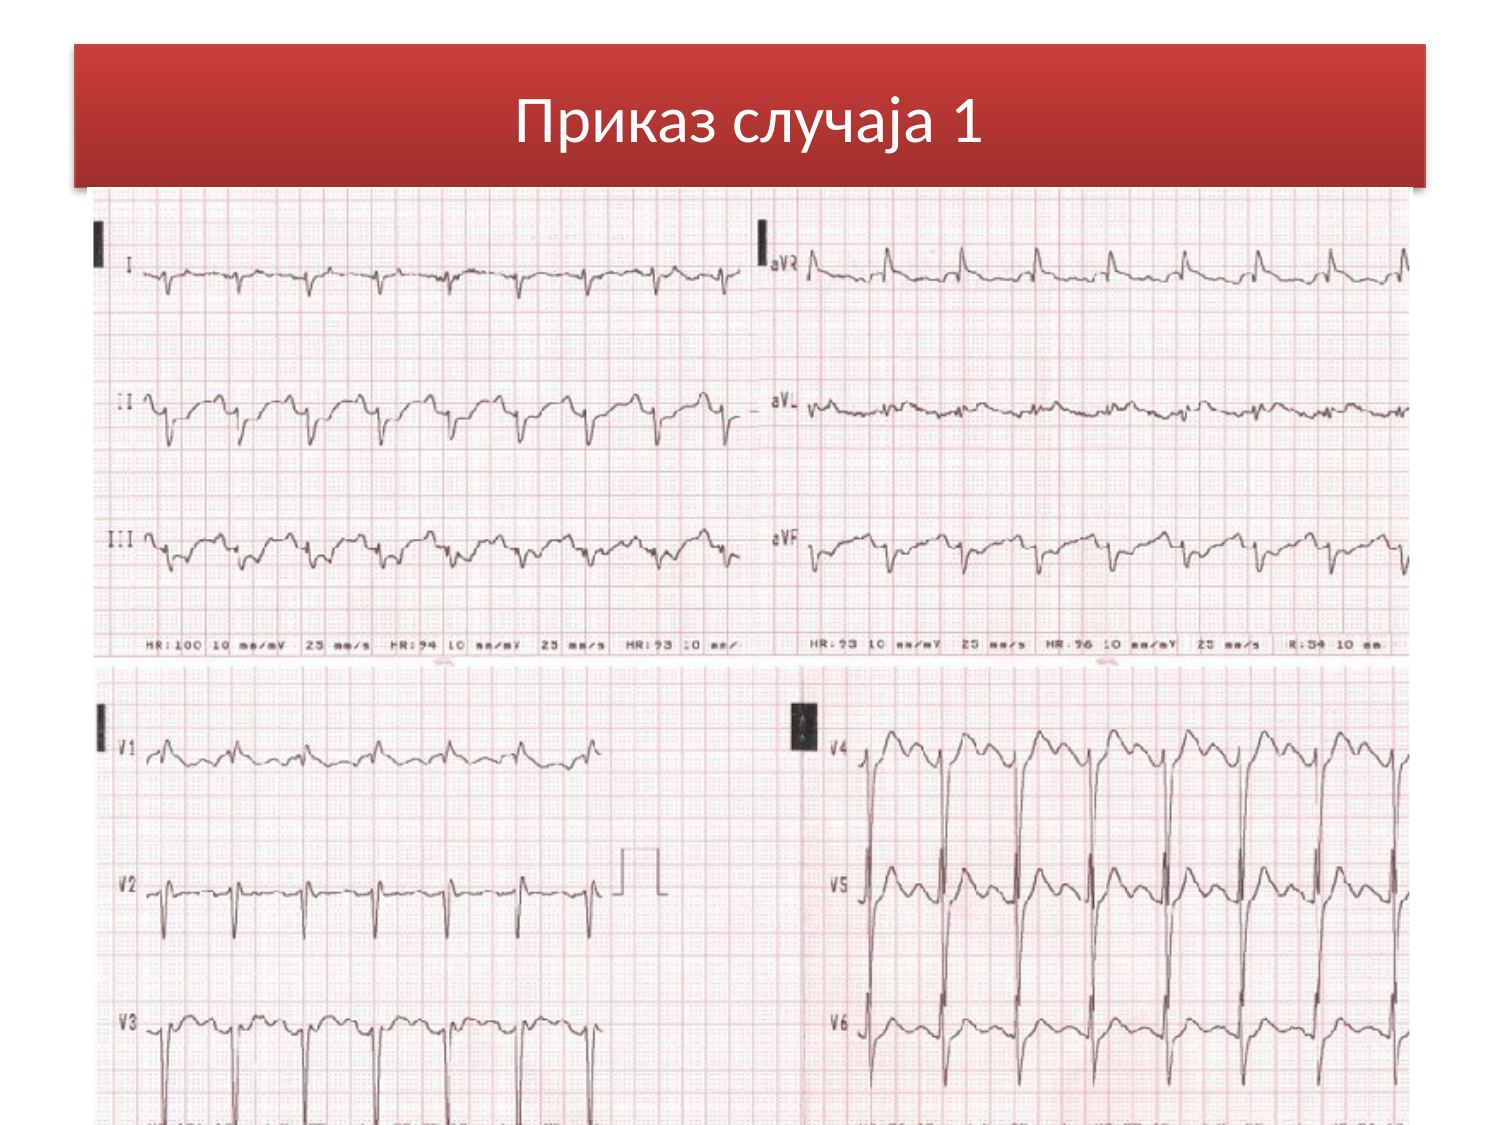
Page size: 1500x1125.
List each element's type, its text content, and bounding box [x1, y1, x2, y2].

title Приказ случаја 1 [74, 44, 1426, 188]
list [87, 187, 1413, 1125]
